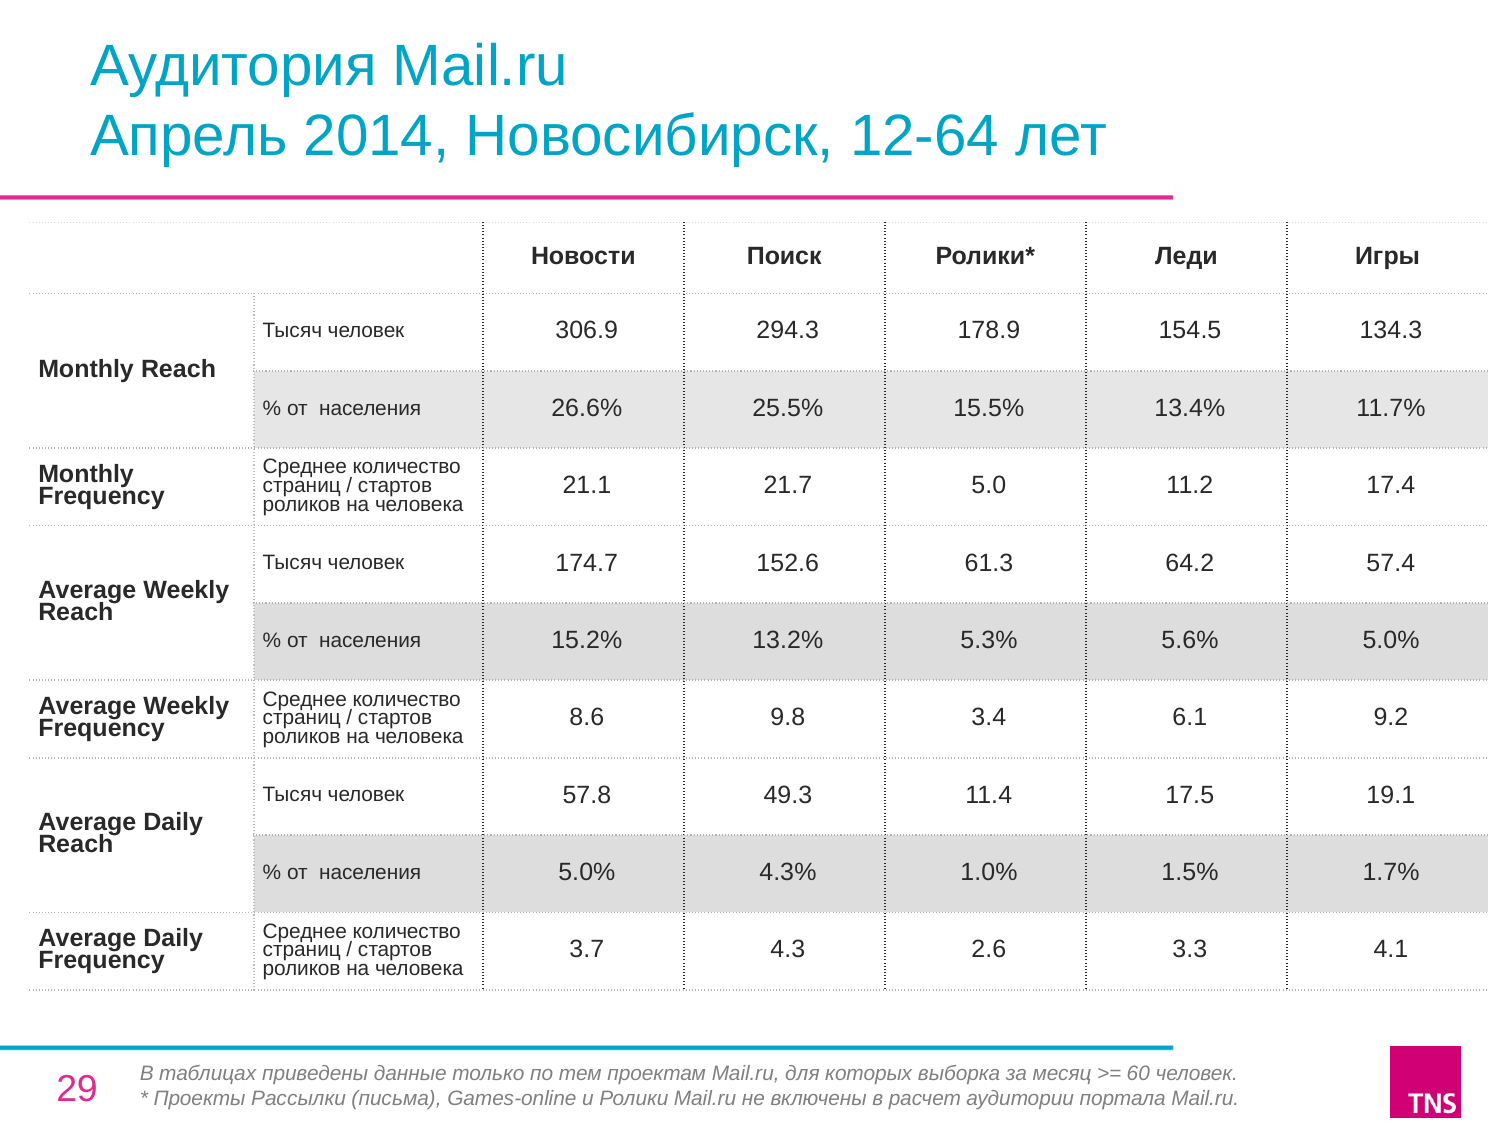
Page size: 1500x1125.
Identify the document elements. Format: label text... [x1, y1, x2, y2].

table_cell 6.1 [1086, 680, 1287, 758]
table_cell % от населения [254, 371, 483, 448]
table_cell 64.2 [1086, 526, 1287, 603]
table_header Поиск [684, 223, 885, 294]
table_cell 11.2 [1086, 448, 1287, 526]
table_cell 19.1 [1287, 758, 1488, 835]
table_cell 134.3 [1287, 294, 1488, 371]
table_cell 294.3 [684, 294, 885, 371]
text_box В таблицах приведены данные только по тем проектам Mail.ru, для которых выборка за месяц >= 60 человек. * Проекты Рассылки (письма), Games-online и Ролики Mail.ru не включены в расчет аудитории портала Mail.ru. [124, 1052, 1463, 1117]
table_cell 8.6 [483, 680, 684, 758]
table_cell 11.7% [1287, 371, 1488, 448]
picture [0, 0, 1500, 1125]
table_cell 4.1 [1287, 912, 1488, 990]
table_cell Среднее количество страниц / стартов роликов на человека [254, 912, 483, 990]
table_cell 21.7 [684, 448, 885, 526]
table_cell 174.7 [483, 526, 684, 603]
table_cell Monthly Frequency [29, 448, 254, 526]
table_cell 3.7 [483, 912, 684, 990]
table_cell 5.6% [1086, 603, 1287, 680]
table_cell 25.5% [684, 371, 885, 448]
table_cell Average Daily Reach [29, 758, 254, 912]
table_cell % от населения [254, 835, 483, 912]
table_cell 1.0% [885, 835, 1086, 912]
table_cell Average Weekly Frequency [29, 680, 254, 758]
table_cell 1.7% [1287, 835, 1488, 912]
table_cell Тысяч человек [254, 758, 483, 835]
table_cell Тысяч человек [254, 294, 483, 371]
table_cell 15.5% [885, 371, 1086, 448]
table_cell Тысяч человек [254, 526, 483, 603]
table_cell 57.4 [1287, 526, 1488, 603]
table_cell Среднее количество страниц / стартов роликов на человека [254, 448, 483, 526]
slide_number 29 [40, 1055, 392, 1125]
table_cell 49.3 [684, 758, 885, 835]
table_cell 13.4% [1086, 371, 1287, 448]
table_cell % от населения [254, 603, 483, 680]
table_header Леди [1086, 223, 1287, 294]
table_cell 154.5 [1086, 294, 1287, 371]
table_cell 5.0% [1287, 603, 1488, 680]
table_cell 61.3 [885, 526, 1086, 603]
table_cell 5.0% [483, 835, 684, 912]
table_header Новости [483, 223, 684, 294]
table_cell Среднее количество страниц / стартов роликов на человека [254, 680, 483, 758]
table_header [29, 223, 483, 294]
table_cell 178.9 [885, 294, 1086, 371]
table_cell 11.4 [885, 758, 1086, 835]
table_cell 4.3% [684, 835, 885, 912]
table_cell 57.8 [483, 758, 684, 835]
table_cell 2.6 [885, 912, 1086, 990]
table_cell 306.9 [483, 294, 684, 371]
table_cell Average Weekly Reach [29, 526, 254, 680]
table_cell 5.3% [885, 603, 1086, 680]
table_cell 152.6 [684, 526, 885, 603]
table_cell Monthly Reach [29, 294, 254, 448]
table_header Игры [1287, 223, 1488, 294]
table_cell 1.5% [1086, 835, 1287, 912]
table_cell 13.2% [684, 603, 885, 680]
table_cell 17.5 [1086, 758, 1287, 835]
table_header Ролики* [885, 223, 1086, 294]
table_cell 9.8 [684, 680, 885, 758]
table_cell 9.2 [1287, 680, 1488, 758]
table_cell 15.2% [483, 603, 684, 680]
table_cell Average Daily Frequency [29, 912, 254, 990]
table_cell 21.1 [483, 448, 684, 526]
table_cell 5.0 [885, 448, 1086, 526]
title Аудитория Mail.ru Апрель 2014, Новосибирск, 12-64 лет [74, 8, 1476, 187]
table_cell 3.3 [1086, 912, 1287, 990]
table_cell 17.4 [1287, 448, 1488, 526]
table_cell 4.3 [684, 912, 885, 990]
table_cell 26.6% [483, 371, 684, 448]
table_cell 3.4 [885, 680, 1086, 758]
